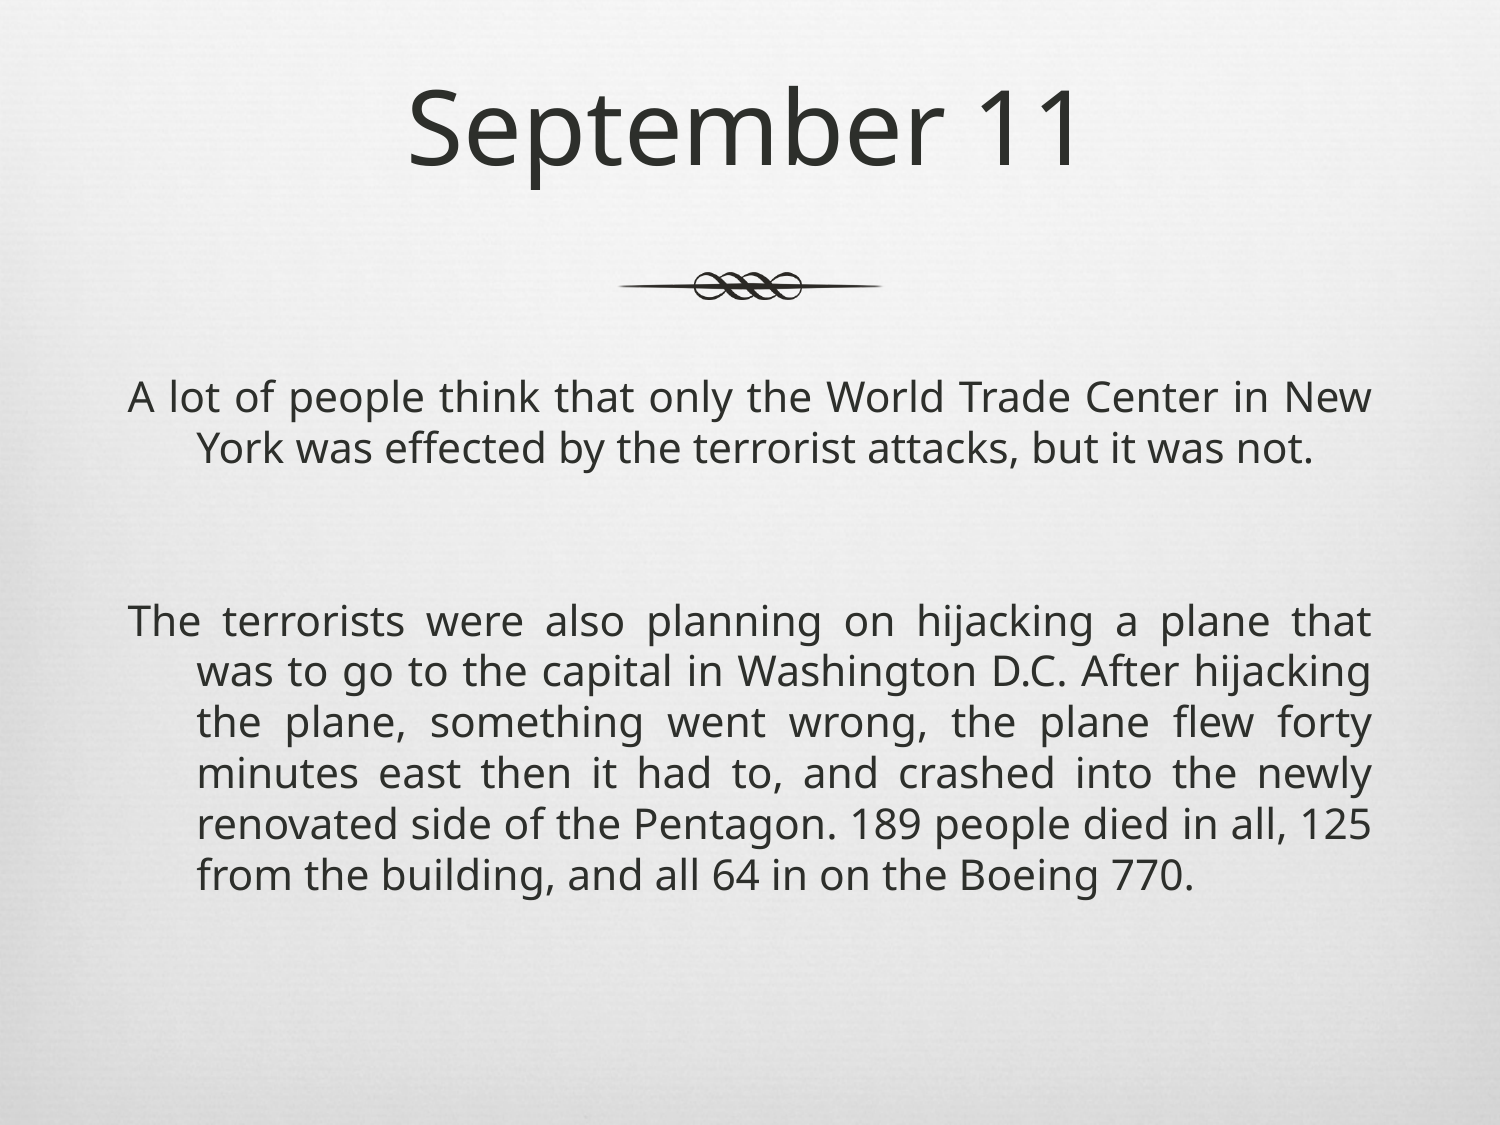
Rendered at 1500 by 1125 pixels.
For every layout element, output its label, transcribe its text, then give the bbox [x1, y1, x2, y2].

picture [615, 272, 885, 300]
list A lot of people think that only the World Trade Center in New York was effected by the terrorist attacks, but it was not. The terrorists were also planning on hijacking a plane that was to go to the capital in Washington D.C. After hijacking the plane, something went wrong, the plane flew forty minutes east then it had to, and crashed into the newly renovated side of the Pentagon. 189 people died in all, 125 from the building, and all 64 in on the Boeing 770. [112, 362, 1388, 963]
title September 11 [112, 11, 1388, 236]
